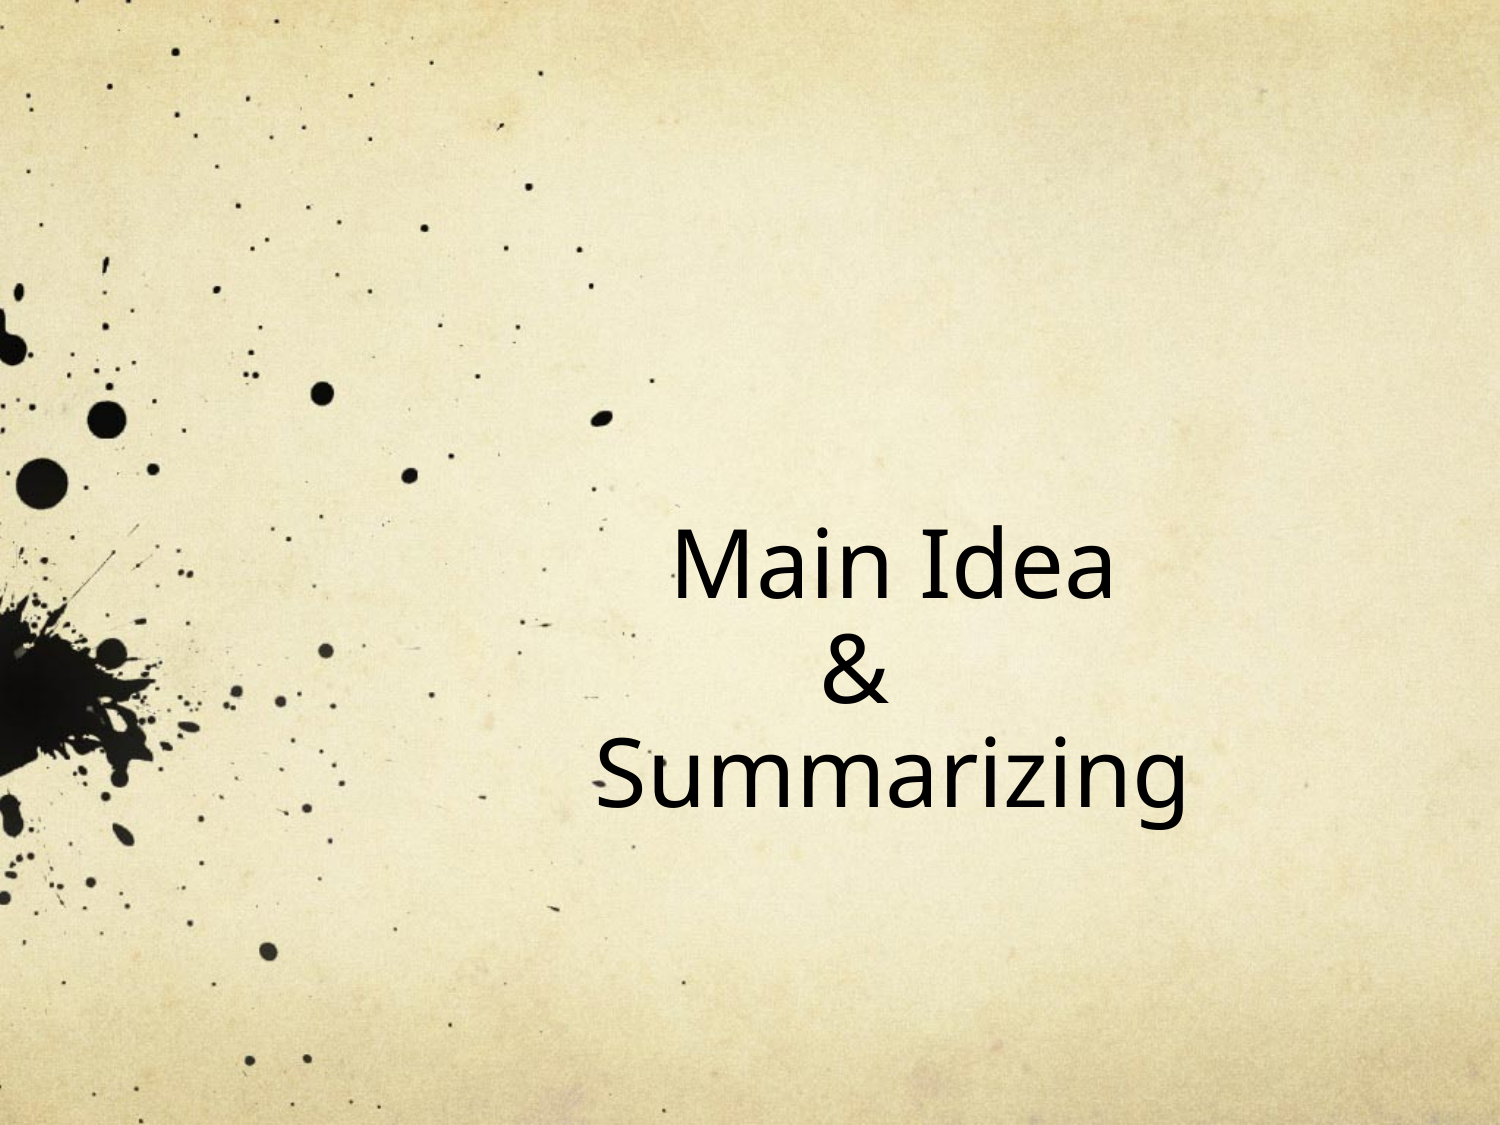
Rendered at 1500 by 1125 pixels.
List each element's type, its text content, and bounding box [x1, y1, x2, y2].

picture [0, 0, 1500, 1125]
title Main Idea & Summarizing [362, 512, 1425, 827]
